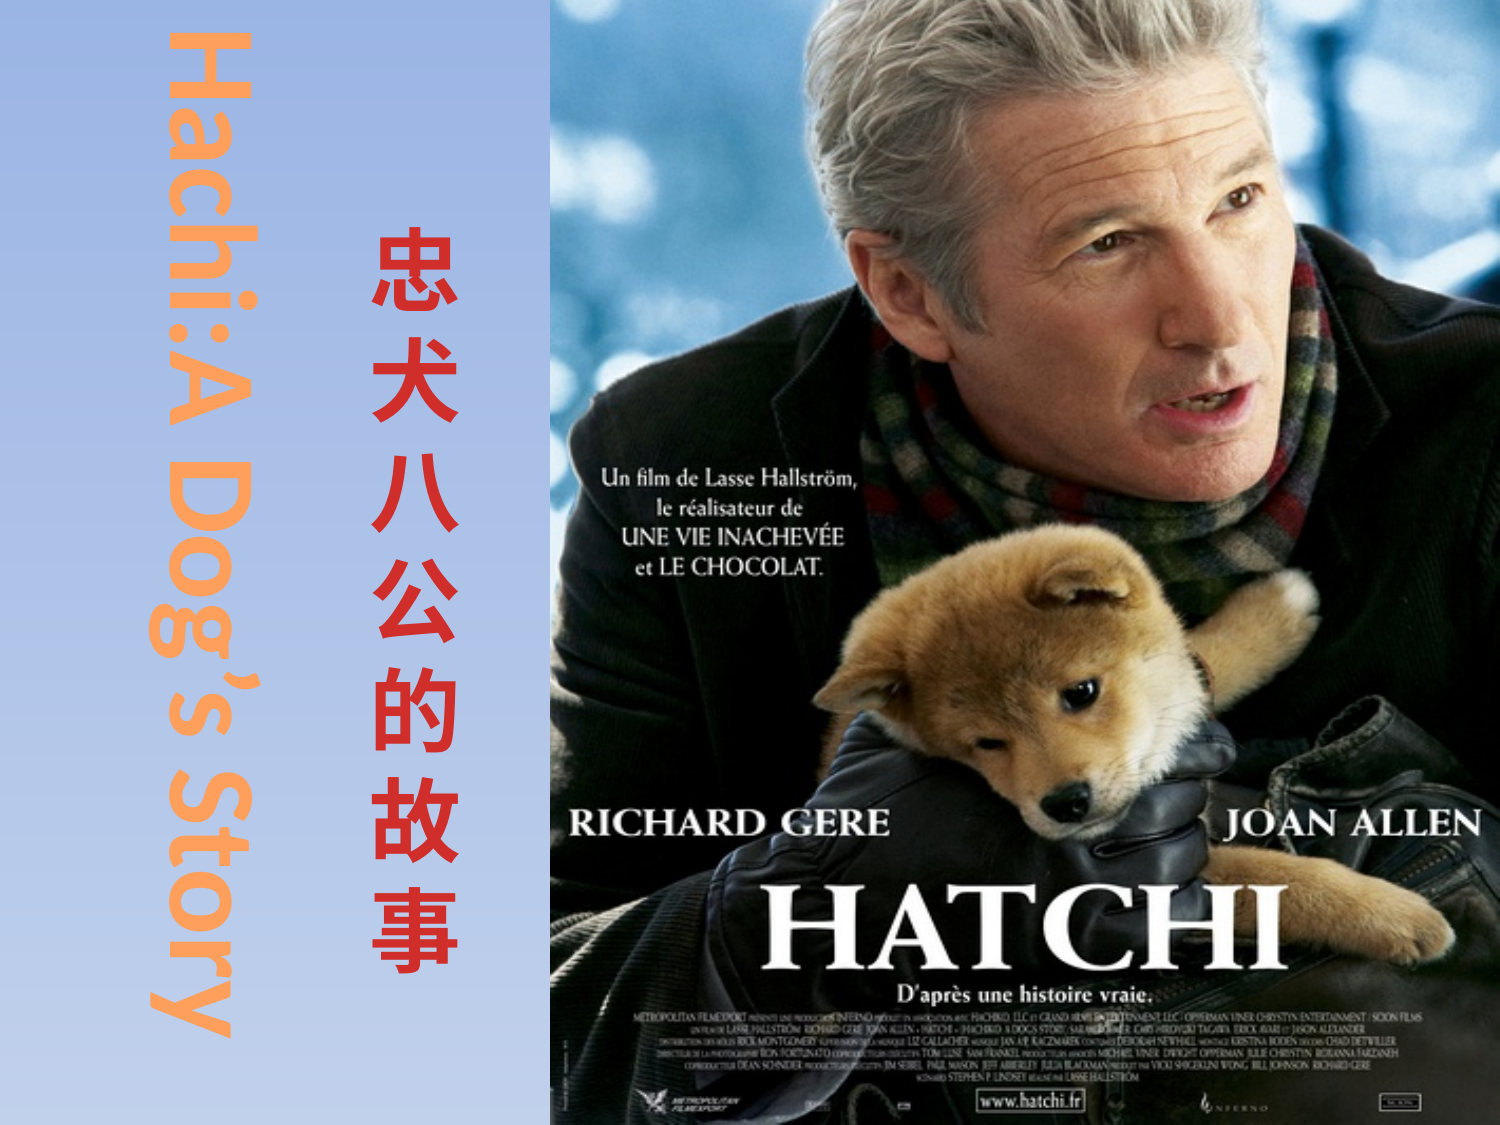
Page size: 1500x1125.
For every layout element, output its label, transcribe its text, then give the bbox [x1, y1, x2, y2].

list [550, 0, 1500, 1125]
text_box 忠犬八公的故事 [339, 199, 492, 1008]
text_box Hachi:A Dog’s Story [137, 0, 303, 1067]
